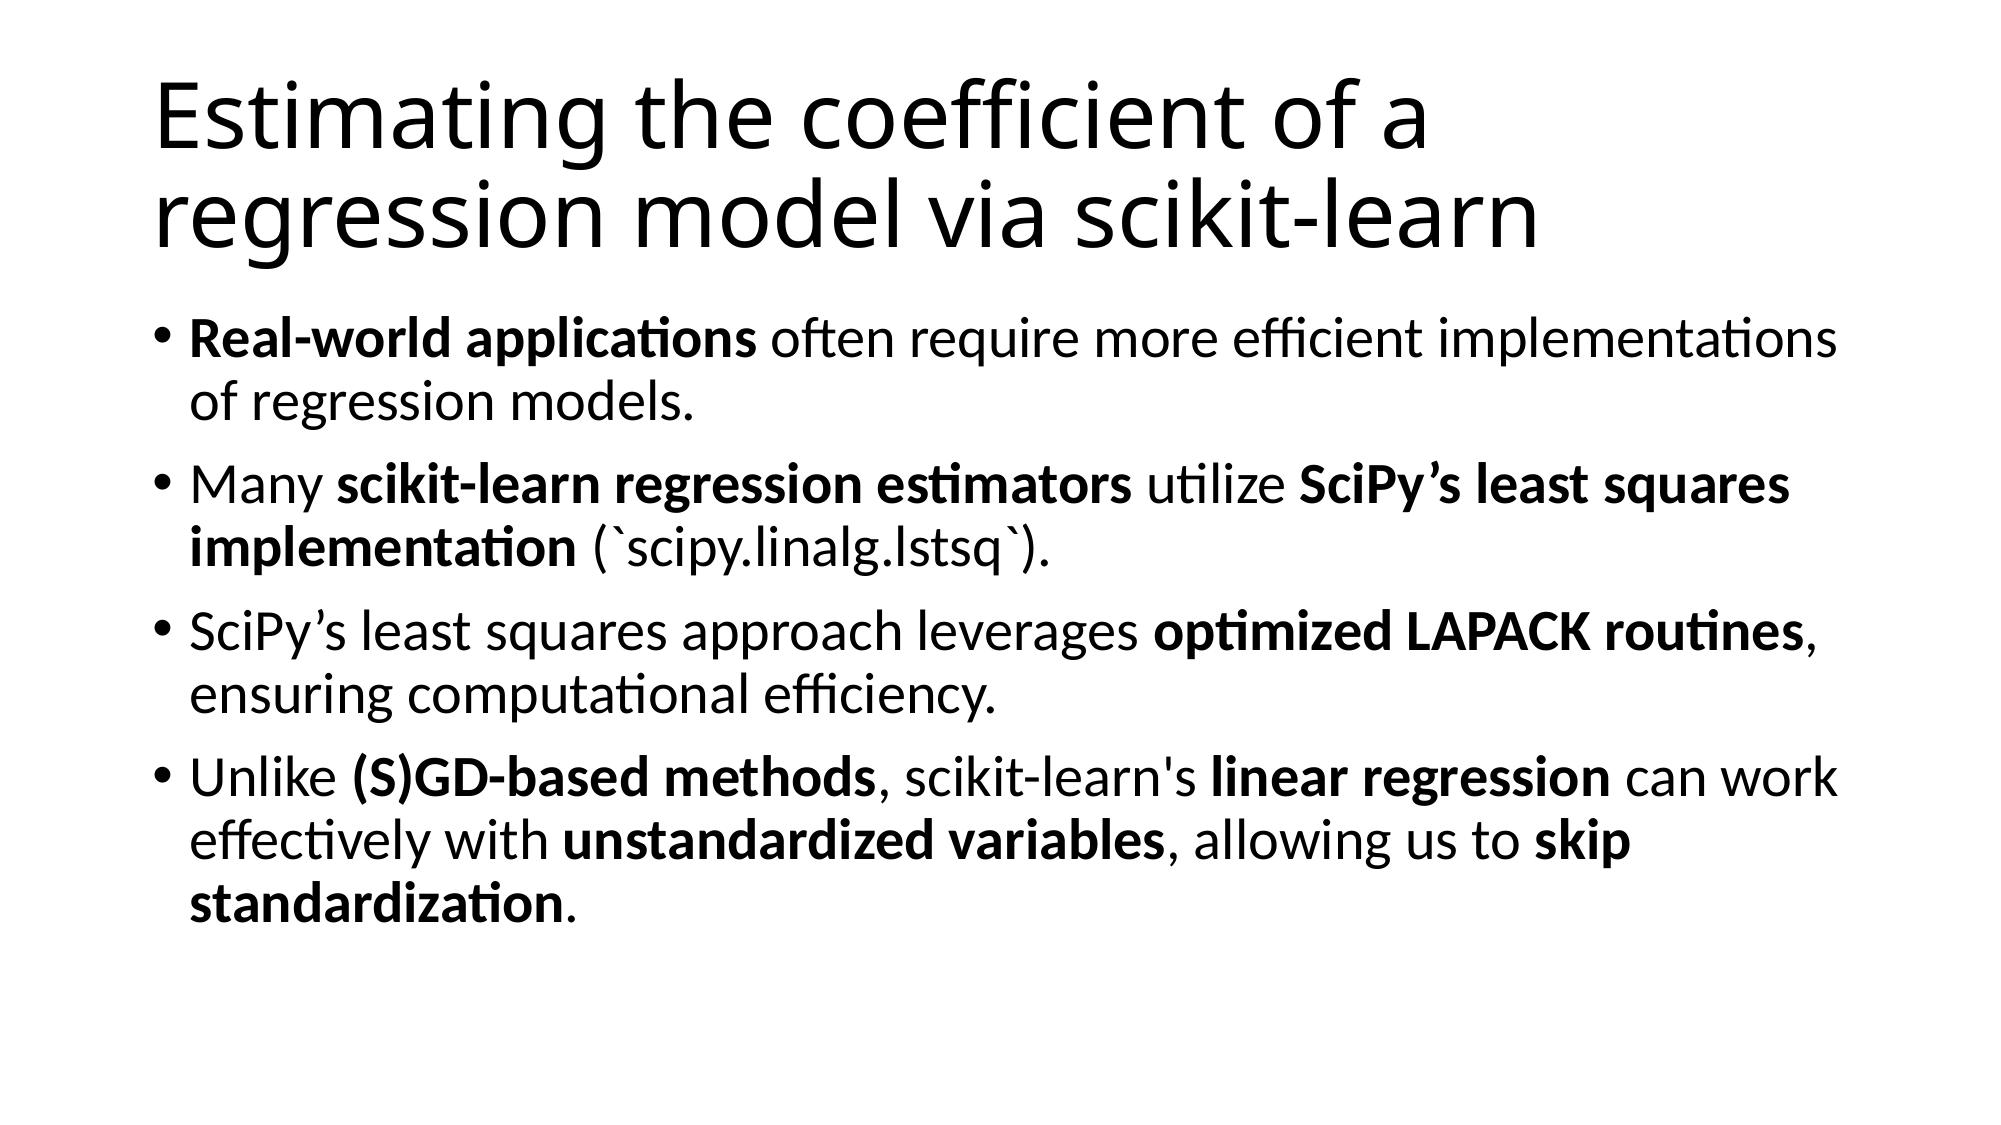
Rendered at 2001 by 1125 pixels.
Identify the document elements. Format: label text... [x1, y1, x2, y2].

list Real-world applications often require more efficient implementations of regression models. Many scikit-learn regression estimators utilize SciPy’s least squares implementation (`scipy.linalg.lstsq`). SciPy’s least squares approach leverages optimized LAPACK routines, ensuring computational efficiency. Unlike (S)GD-based methods, scikit-learn's linear regression can work effectively with unstandardized variables, allowing us to skip standardization. [137, 299, 1863, 1014]
title Estimating the coefficient of a regression model via scikit-learn [137, 59, 1863, 278]
